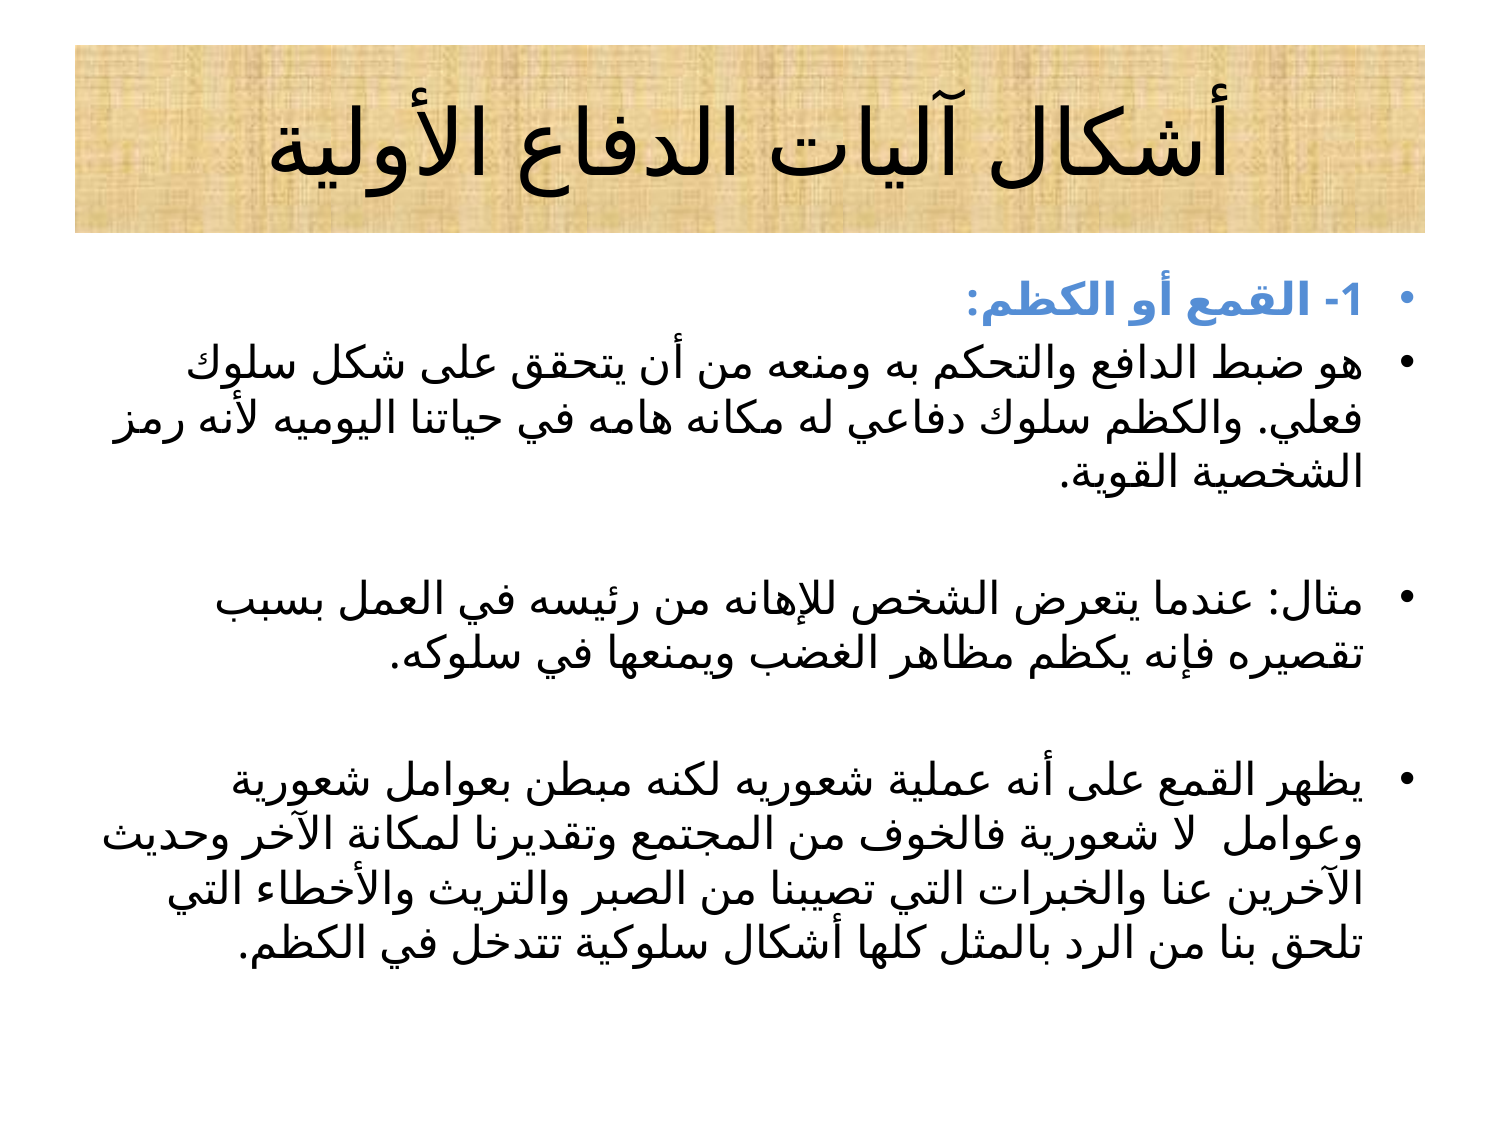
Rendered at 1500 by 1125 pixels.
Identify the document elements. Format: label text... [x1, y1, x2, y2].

title أشكال آليات الدفاع الأولية [75, 45, 1425, 233]
list 1- القمع أو الكظم: هو ضبط الدافع والتحكم به ومنعه من أن يتحقق على شكل سلوك فعلي. والكظم سلوك دفاعي له مكانه هامه في حياتنا اليوميه لأنه رمز الشخصية القوية. مثال: عندما يتعرض الشخص للإهانه من رئيسه في العمل بسبب تقصيره فإنه يكظم مظاهر الغضب ويمنعها في سلوكه. يظهر القمع على أنه عملية شعوريه لكنه مبطن بعوامل شعورية وعوامل لا شعورية فالخوف من المجتمع وتقديرنا لمكانة الآخر وحديث الآخرين عنا والخبرات التي تصيبنا من الصبر والتريث والأخطاء التي تلحق بنا من الرد بالمثل كلها أشكال سلوكية تتدخل في الكظم. [75, 262, 1425, 1005]
